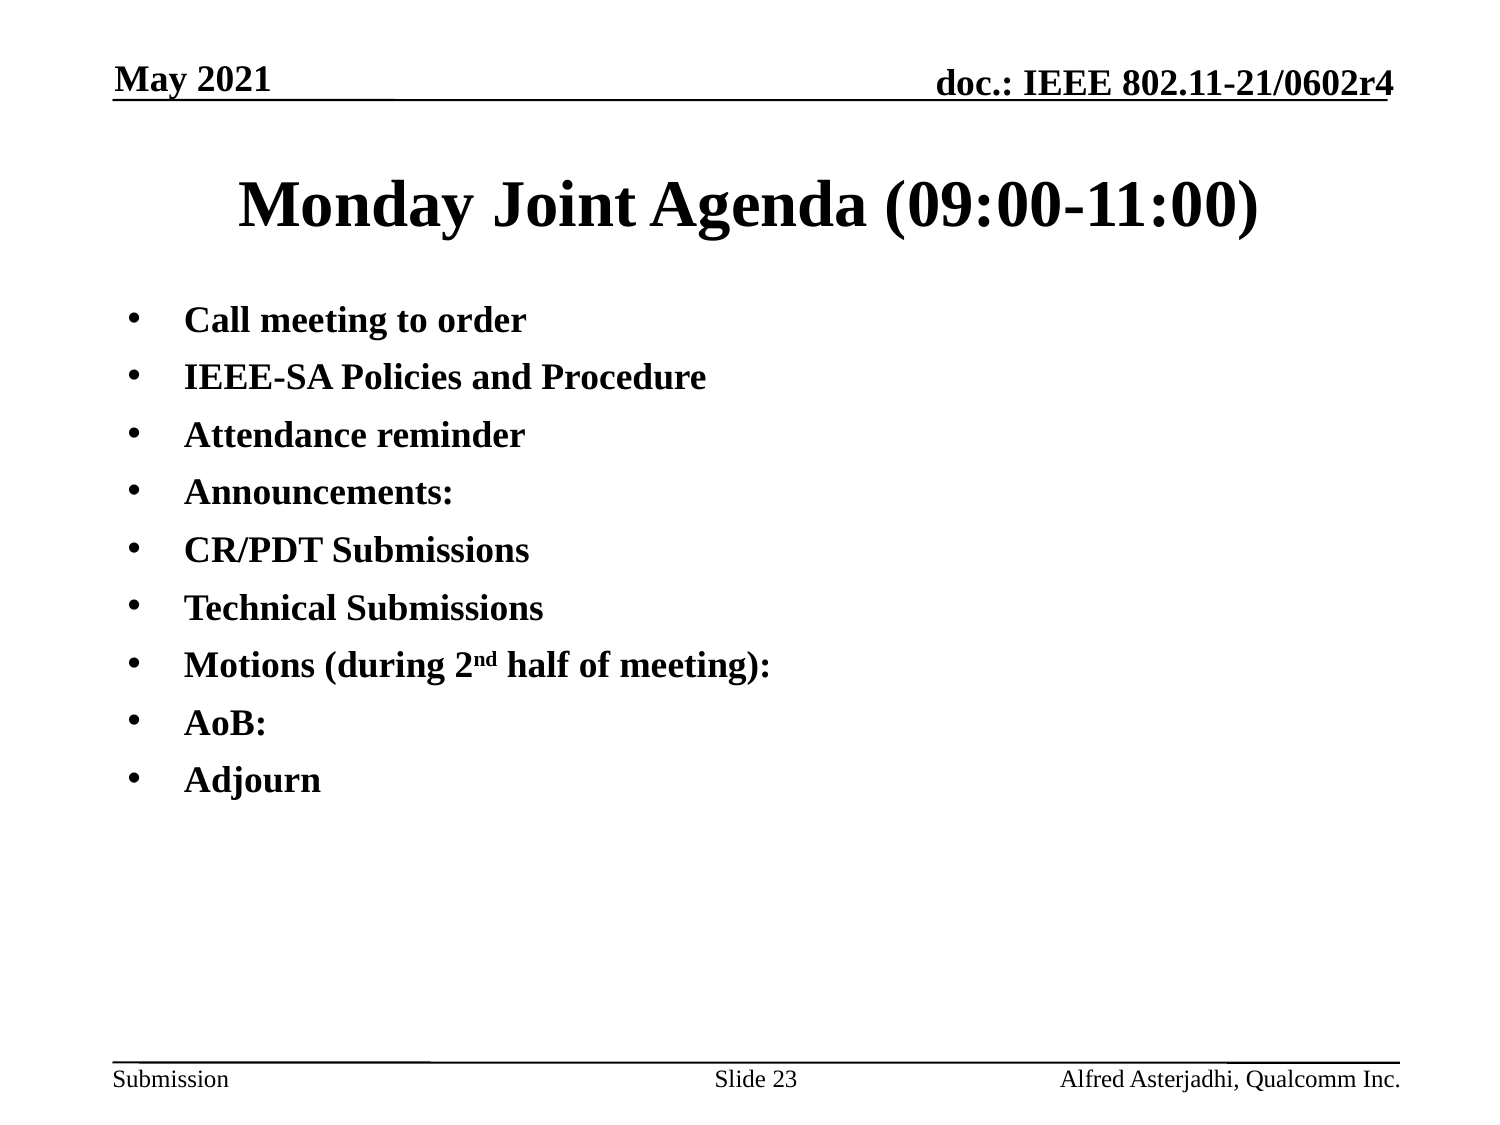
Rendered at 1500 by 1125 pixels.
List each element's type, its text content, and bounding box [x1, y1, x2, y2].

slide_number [114, 54, 423, 100]
slide_number Slide 23 [712, 1061, 800, 1123]
title Monday Joint Agenda (09:00-11:00) [112, 112, 1388, 286]
list Call meeting to order IEEE-SA Policies and Procedure Attendance reminder Announcements: CR/PDT Submissions Technical Submissions Motions (during 2nd half of meeting): AoB: Adjourn [112, 286, 1388, 1063]
footer Alfred Asterjadhi, Qualcomm Inc. [878, 1061, 1402, 1093]
